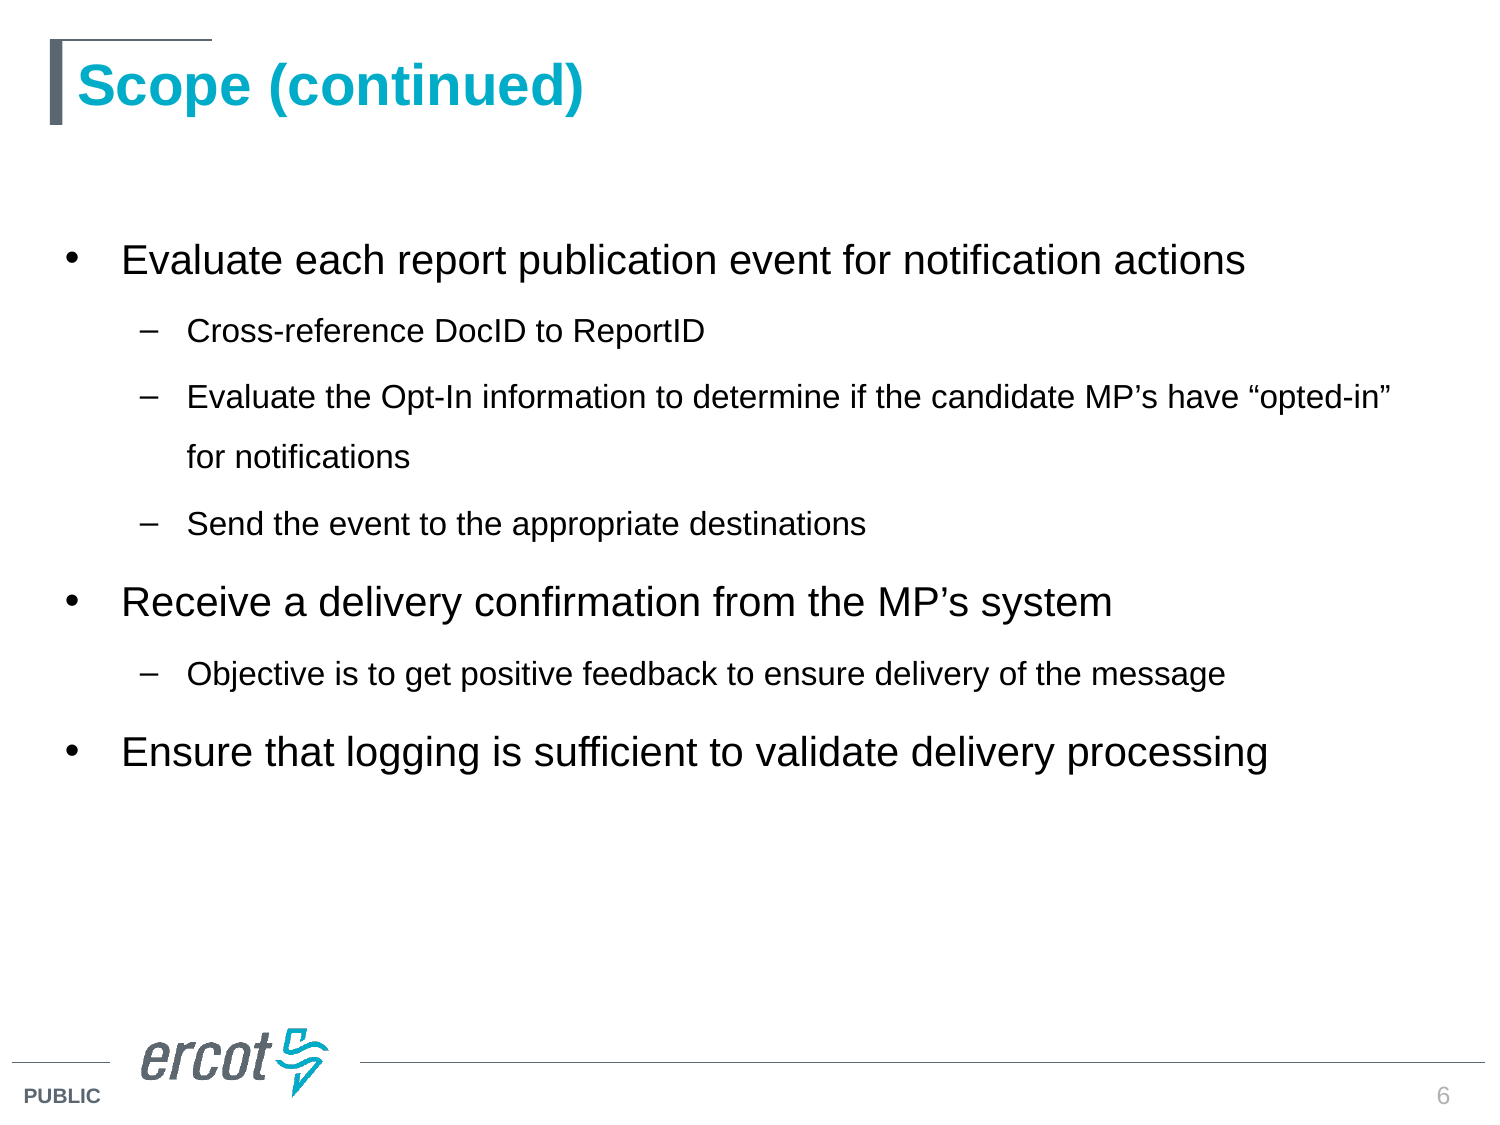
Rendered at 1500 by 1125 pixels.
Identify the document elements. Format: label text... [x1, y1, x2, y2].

title Scope (continued) [62, 39, 1450, 125]
slide_number 6 [1400, 1076, 1488, 1113]
picture [137, 1024, 332, 1100]
list Evaluate each report publication event for notification actions Cross-reference DocID to ReportID Evaluate the Opt-In information to determine if the candidate MP’s have “opted-in” for notifications Send the event to the appropriate destinations Receive a delivery confirmation from the MP’s system Objective is to get positive feedback to ensure delivery of the message Ensure that logging is sufficient to validate delivery processing [50, 200, 1450, 1000]
